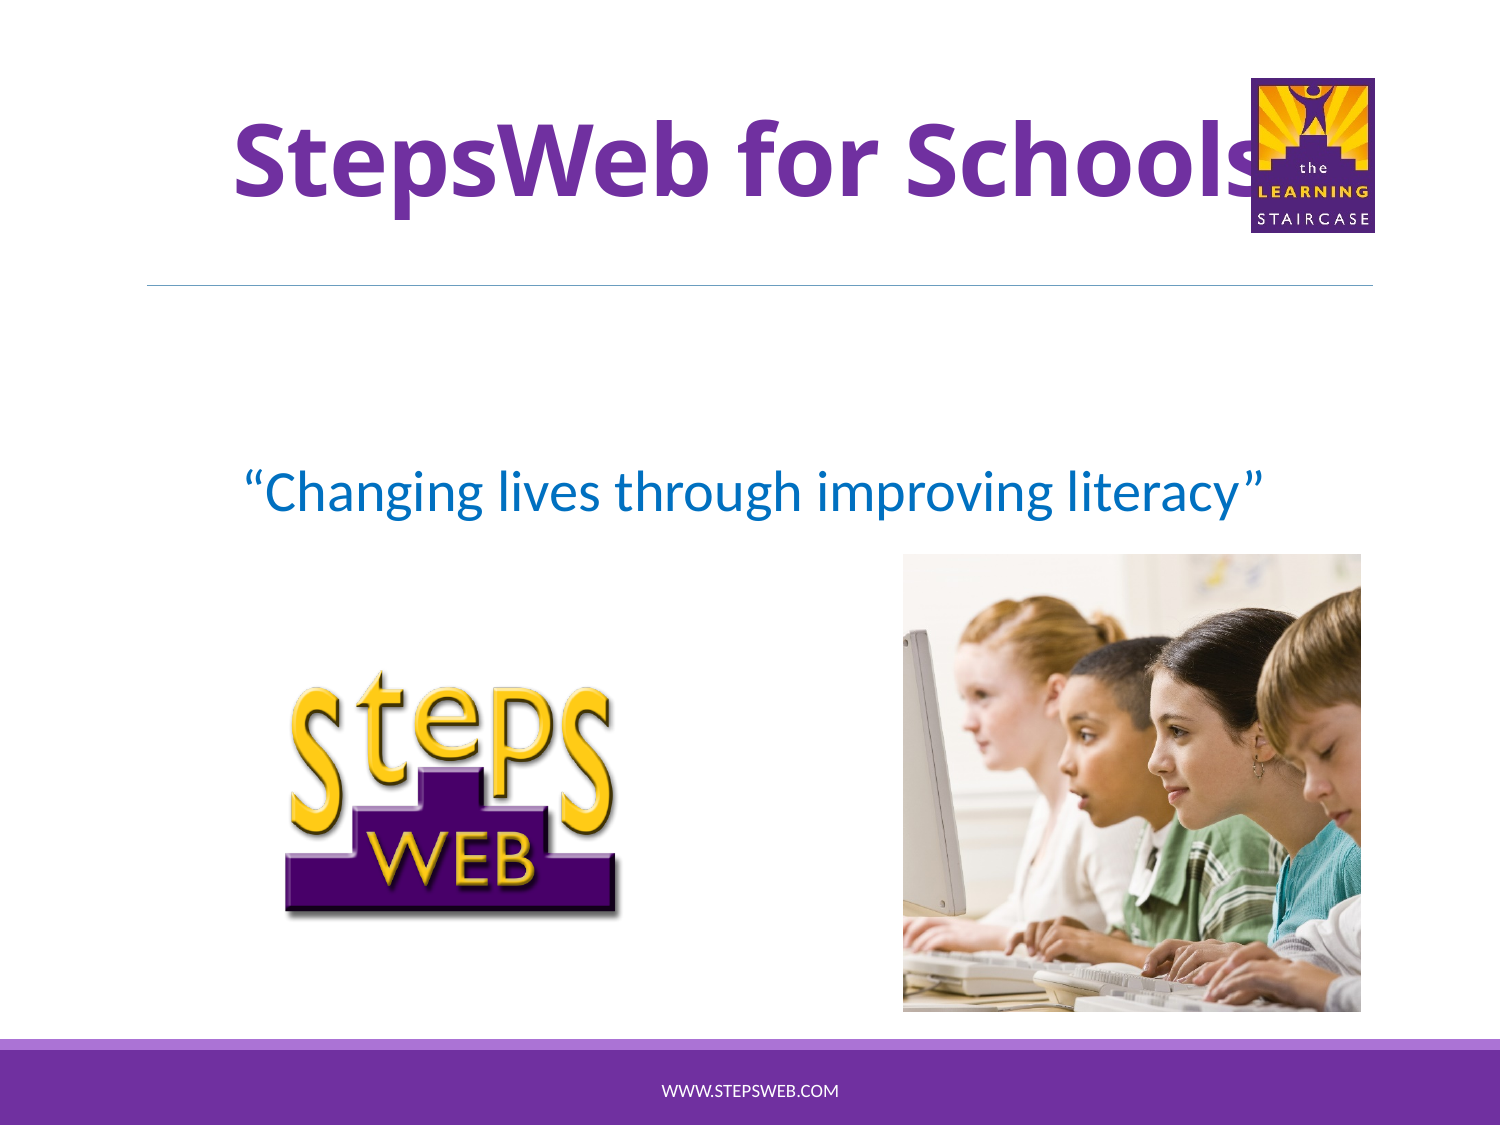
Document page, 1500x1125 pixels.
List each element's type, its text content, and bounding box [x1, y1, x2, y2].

picture [1251, 78, 1375, 233]
title StepsWeb for Schools [135, 47, 1373, 285]
list “Changing lives through improving literacy” [135, 302, 1373, 963]
picture [283, 668, 624, 924]
footer www.stepsweb.com [453, 1059, 1047, 1120]
picture [902, 553, 1362, 1012]
